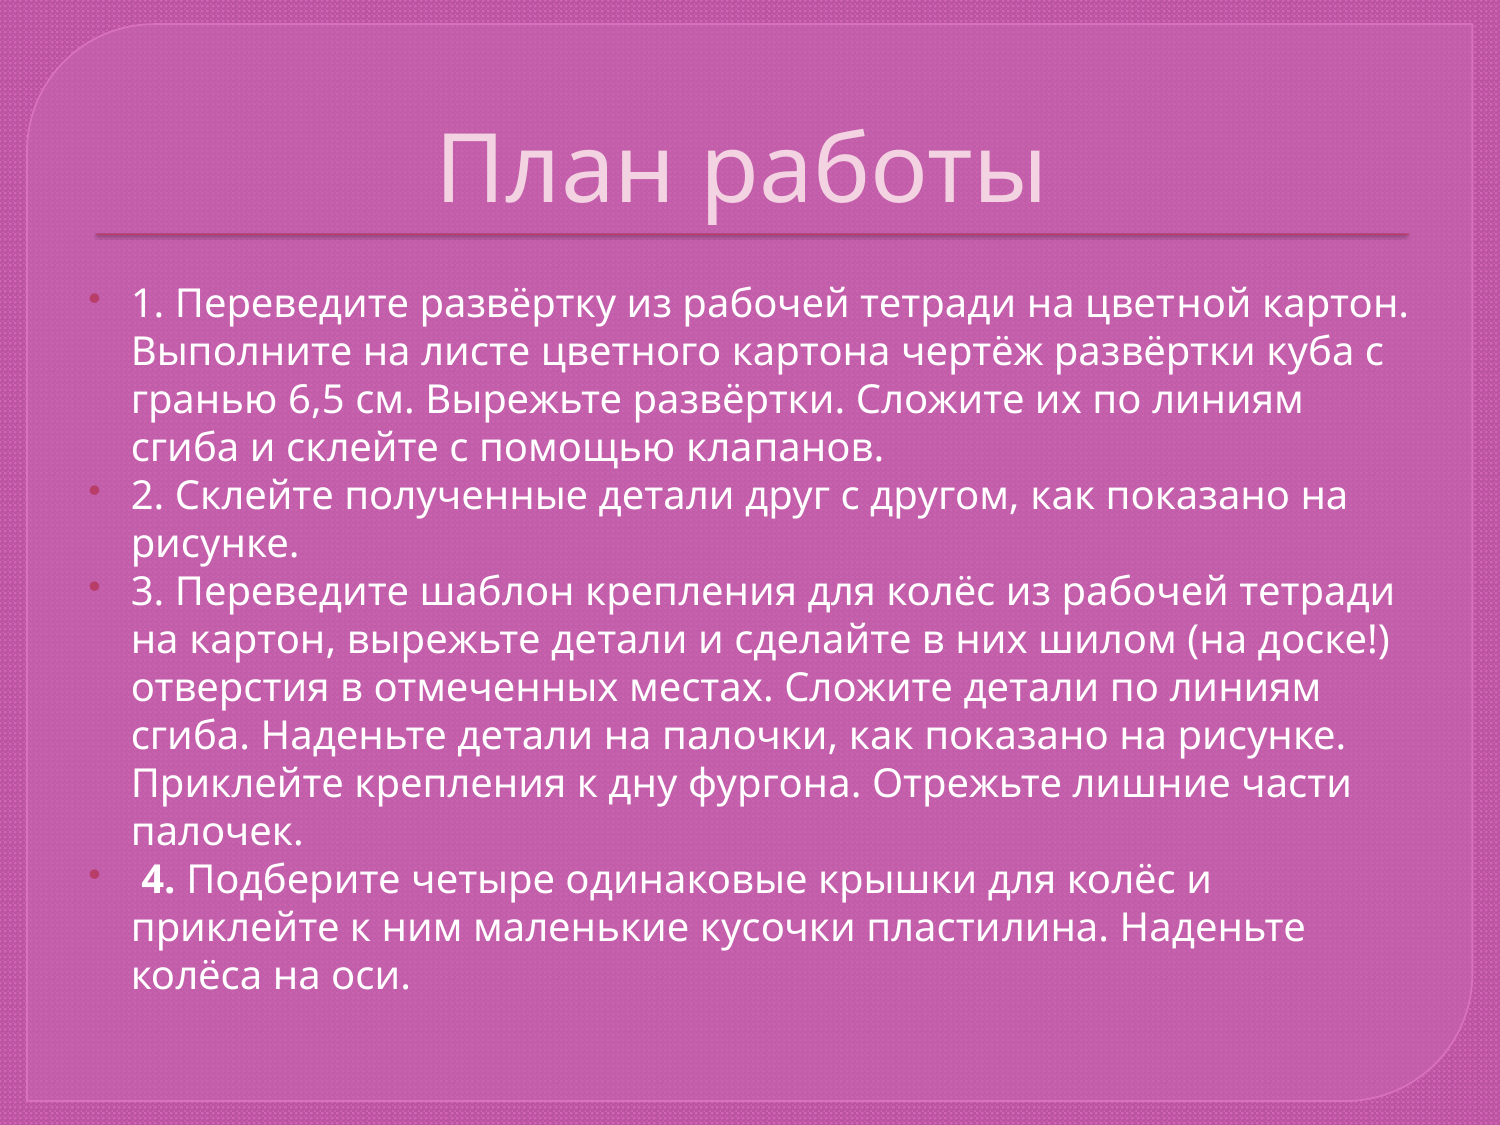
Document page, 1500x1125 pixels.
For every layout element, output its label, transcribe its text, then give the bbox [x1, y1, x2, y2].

title План работы [75, 41, 1425, 230]
list 1. Переведите развёртку из рабочей тетради на цвет­ной картон. Выполните на листе цветного картона чертёж развёртки куба с гранью 6,5 см. Вырежьте развёртки. Сложите их по линиям сгиба и склейте с помощью кла­панов. 2. Склейте полученные детали друг с другом, как показано на рисунке. 3. Переведите шаблон крепления для колёс из рабочей тетради на картон, вырежьте де­тали и сделайте в них шилом (на доске!) отверстия в отмеченных местах. Сложите детали по линиям сгиба. Наденьте детали на палочки, как показано на рисунке. Приклейте крепления к дну фургона. Отрежьте лишние части палочек. 4. Подберите четыре одинаковые крышки для колёс и приклейте к ним маленькие кусочки пласти­лина. Наденьте колёса на оси. [75, 270, 1425, 1013]
